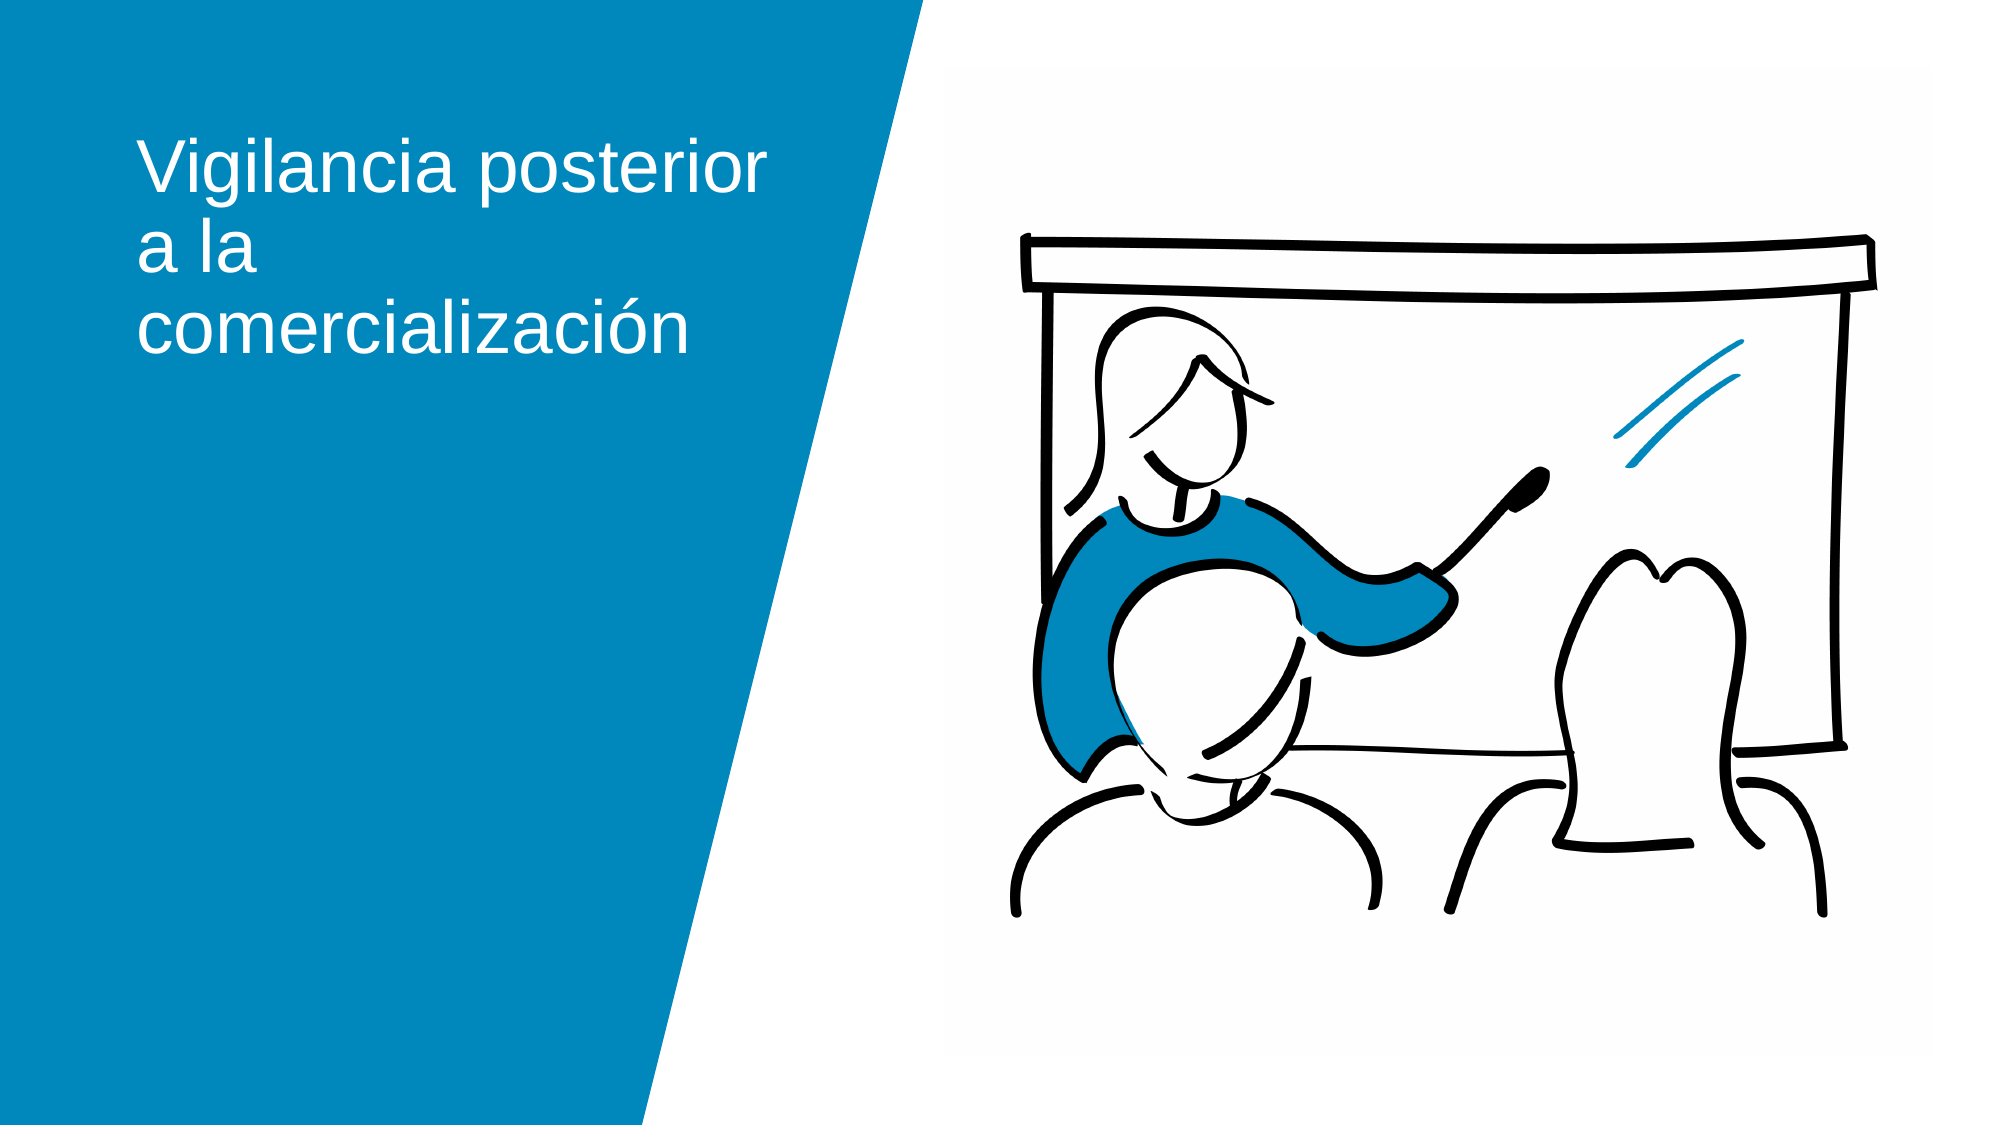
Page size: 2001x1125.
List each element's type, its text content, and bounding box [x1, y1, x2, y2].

title Vigilancia posterior a la comercialización [136, 0, 775, 371]
picture [944, 68, 1932, 1056]
